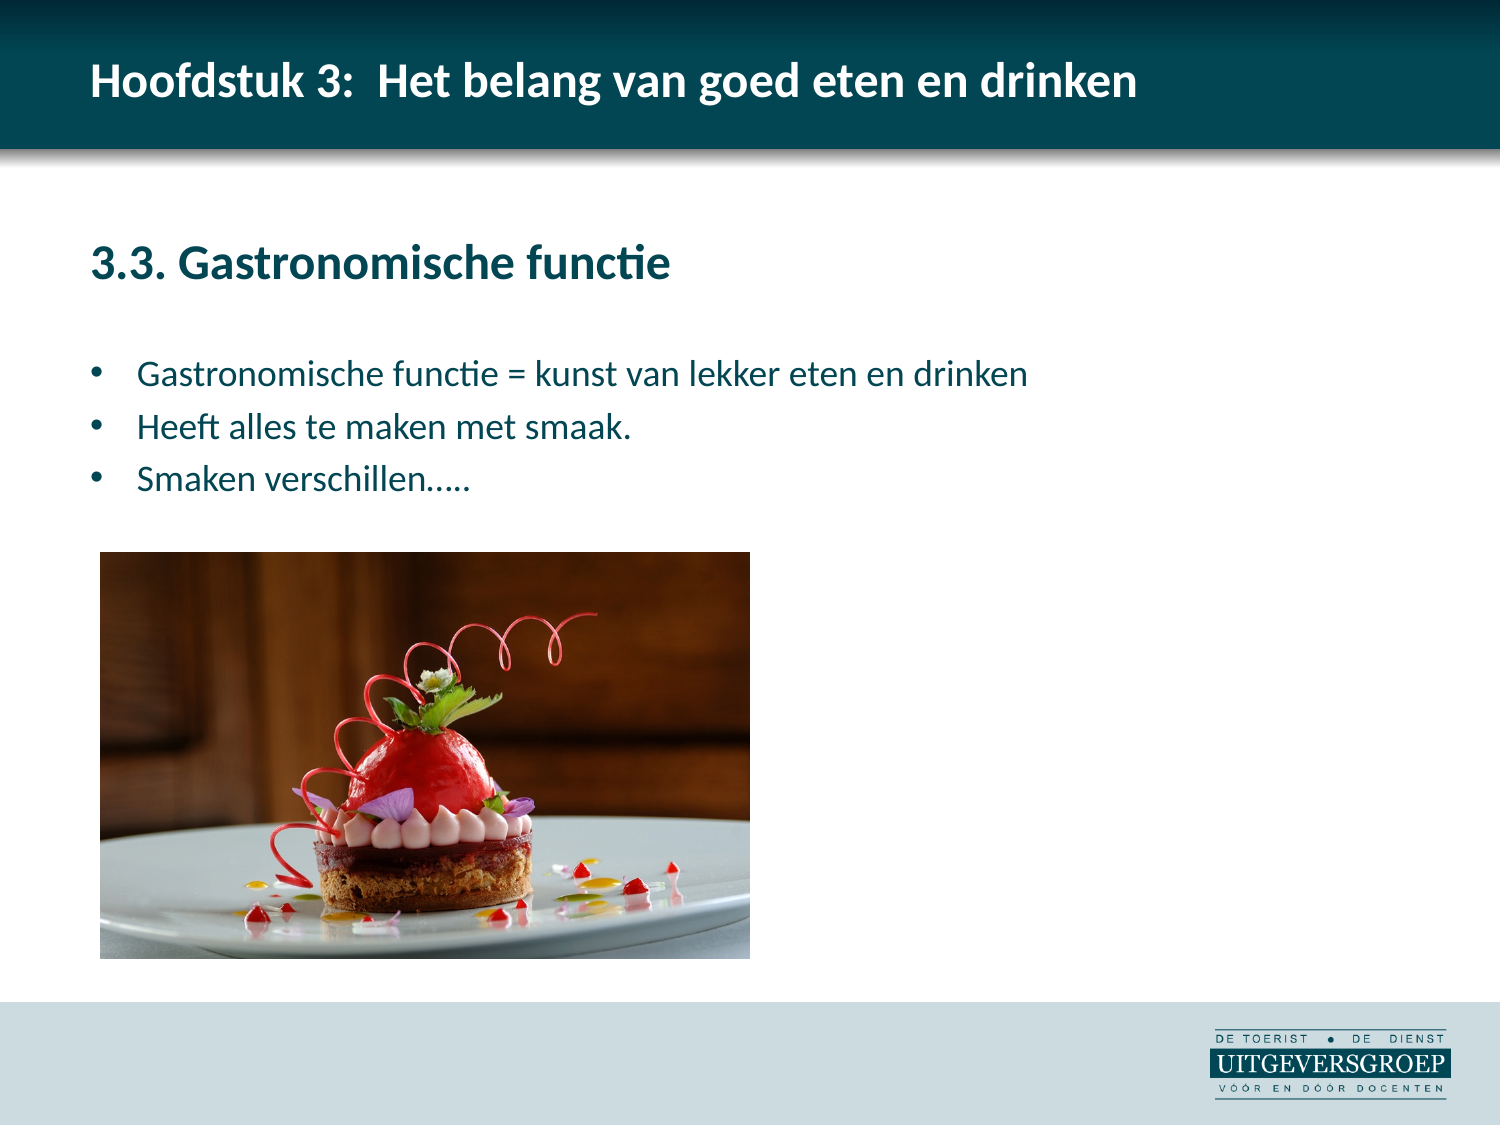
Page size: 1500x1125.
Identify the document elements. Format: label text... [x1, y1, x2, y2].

picture [1210, 1021, 1451, 1106]
title Hoofdstuk 3: Het belang van goed eten en drinken [75, 0, 1425, 172]
list 3.3. Gastronomische functie Gastronomische functie = kunst van lekker eten en drinken Heeft alles te maken met smaak. Smaken verschillen….. [75, 221, 1425, 965]
picture [100, 552, 750, 959]
